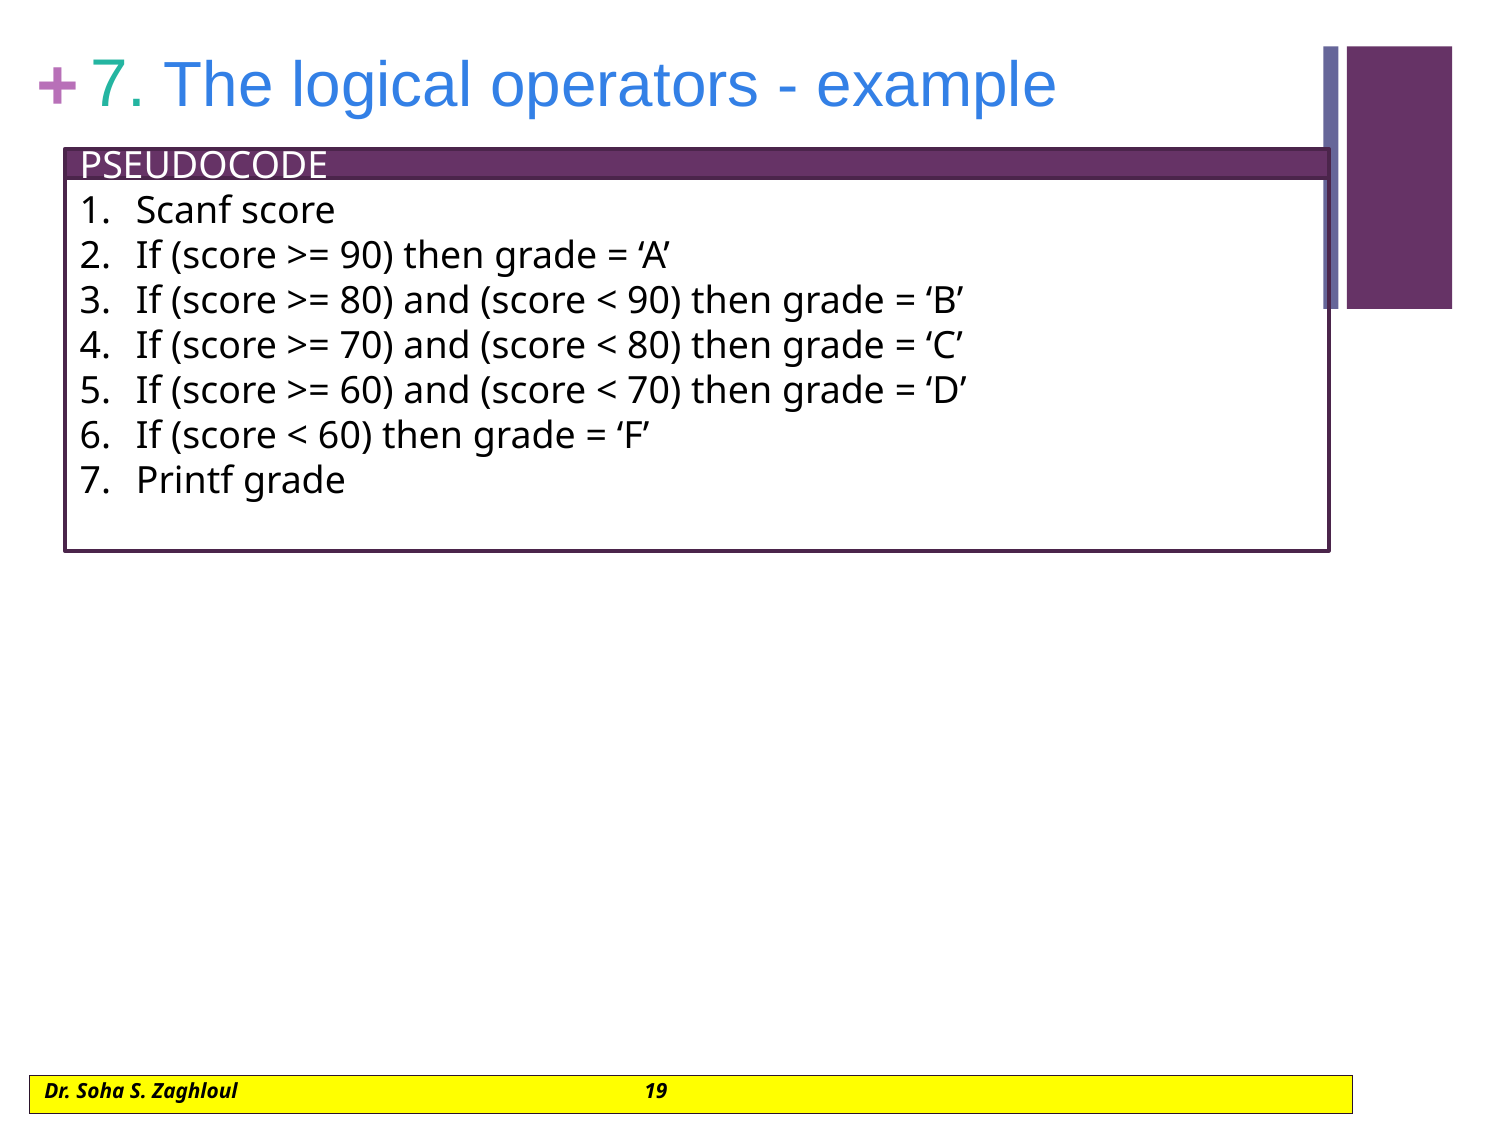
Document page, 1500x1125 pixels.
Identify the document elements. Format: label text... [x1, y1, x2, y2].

text_box Dr. Soha S. Zaghloul 19 [29, 1075, 1353, 1114]
title 7. The logical operators - example [75, 30, 1459, 128]
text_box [64, 148, 1330, 552]
